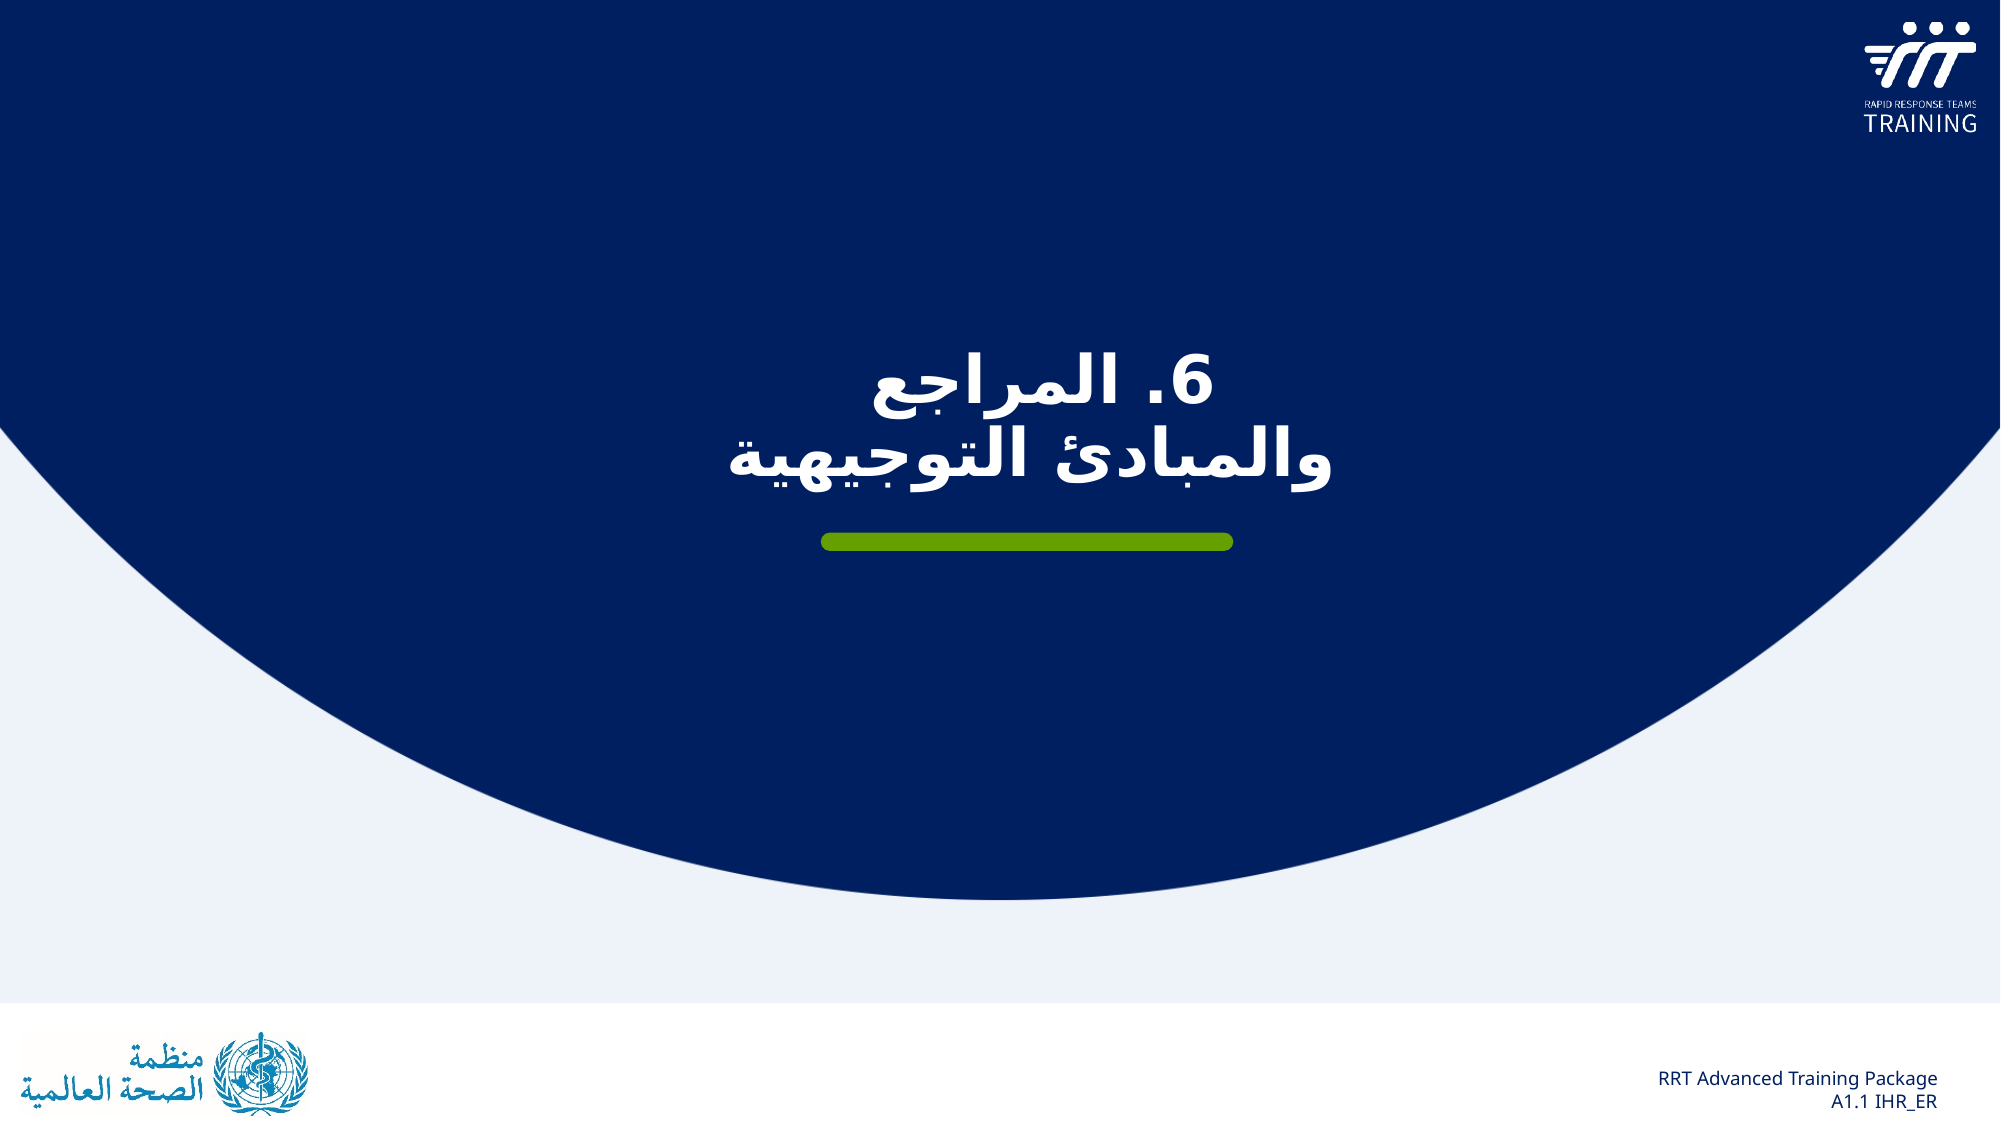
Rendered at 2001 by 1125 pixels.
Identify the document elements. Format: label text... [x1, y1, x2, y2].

picture [0, 0, 2001, 1003]
title 6. المراجع والمبادئ التوجيهية [65, 338, 1998, 539]
picture [21, 1032, 308, 1116]
